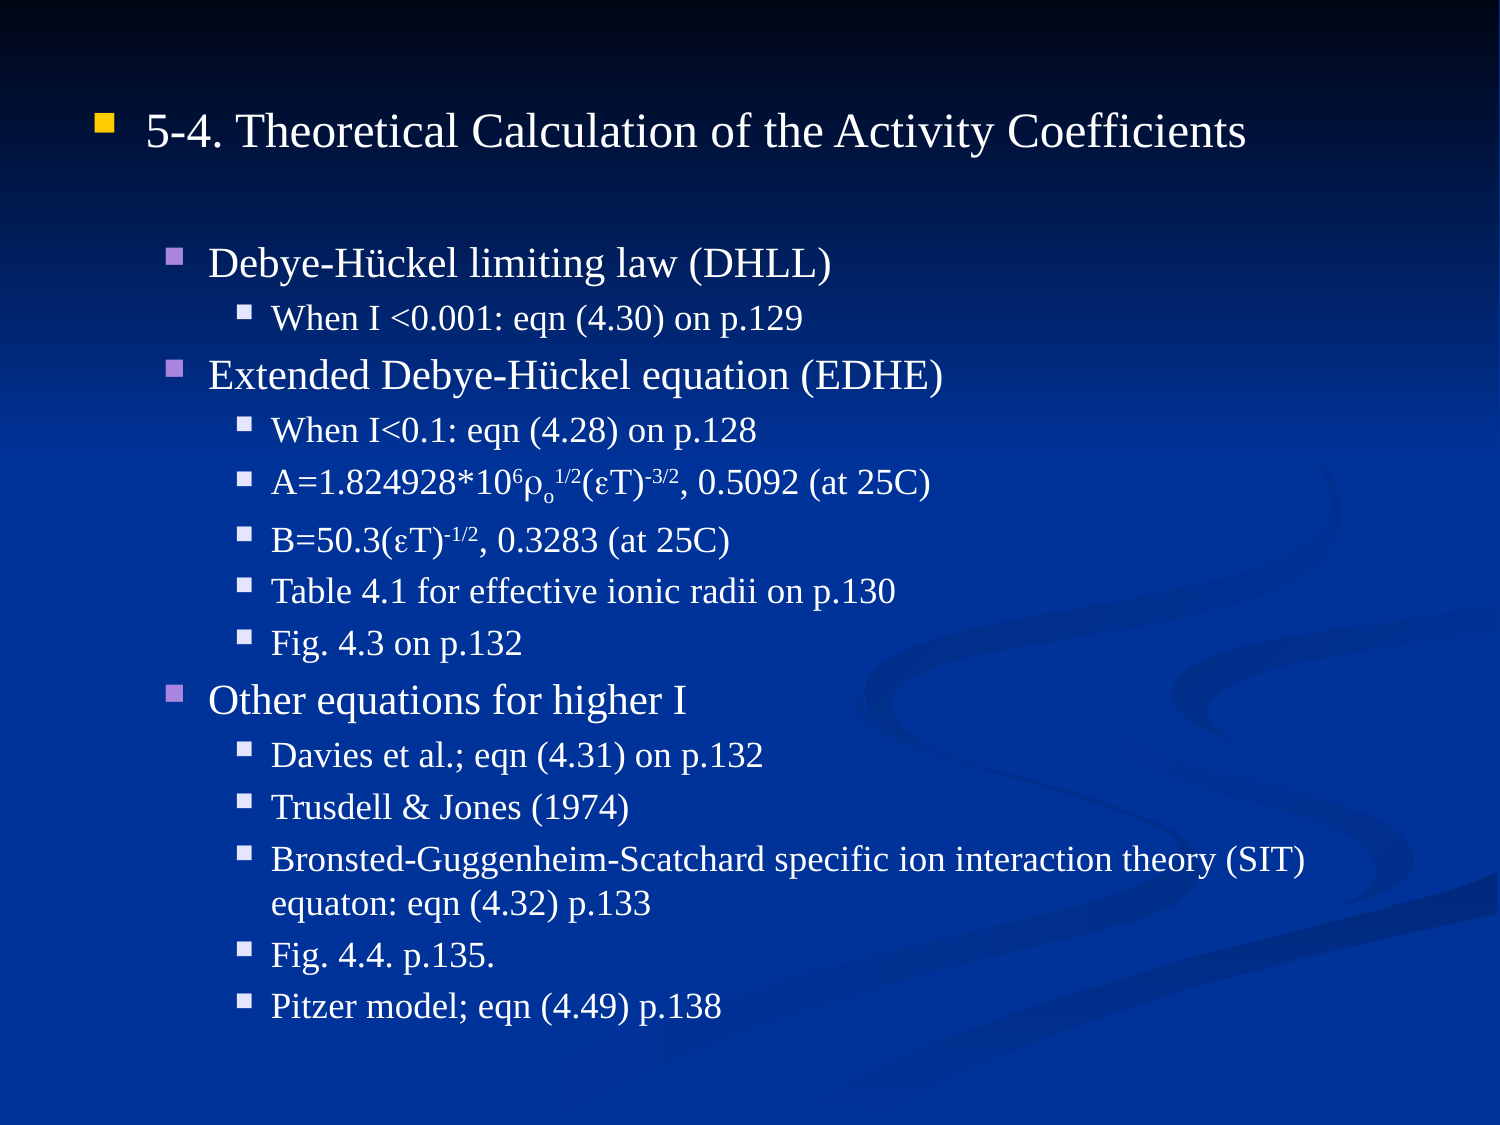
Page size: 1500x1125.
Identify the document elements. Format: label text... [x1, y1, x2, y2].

list 5-4. Theoretical Calculation of the Activity Coefficients Debye-Hückel limiting law (DHLL) When I <0.001: eqn (4.30) on p.129 Extended Debye-Hückel equation (EDHE) When I<0.1: eqn (4.28) on p.128 A=1.824928*106ro1/2(eT)-3/2, 0.5092 (at 25C) B=50.3(eT)-1/2, 0.3283 (at 25C) Table 4.1 for effective ionic radii on p.130 Fig. 4.3 on p.132 Other equations for higher I Davies et al.; eqn (4.31) on p.132 Trusdell & Jones (1974) Bronsted-Guggenheim-Scatchard specific ion interaction theory (SIT) equaton: eqn (4.32) p.133 Fig. 4.4. p.135. Pitzer model; eqn (4.49) p.138 [76, 89, 1428, 1036]
